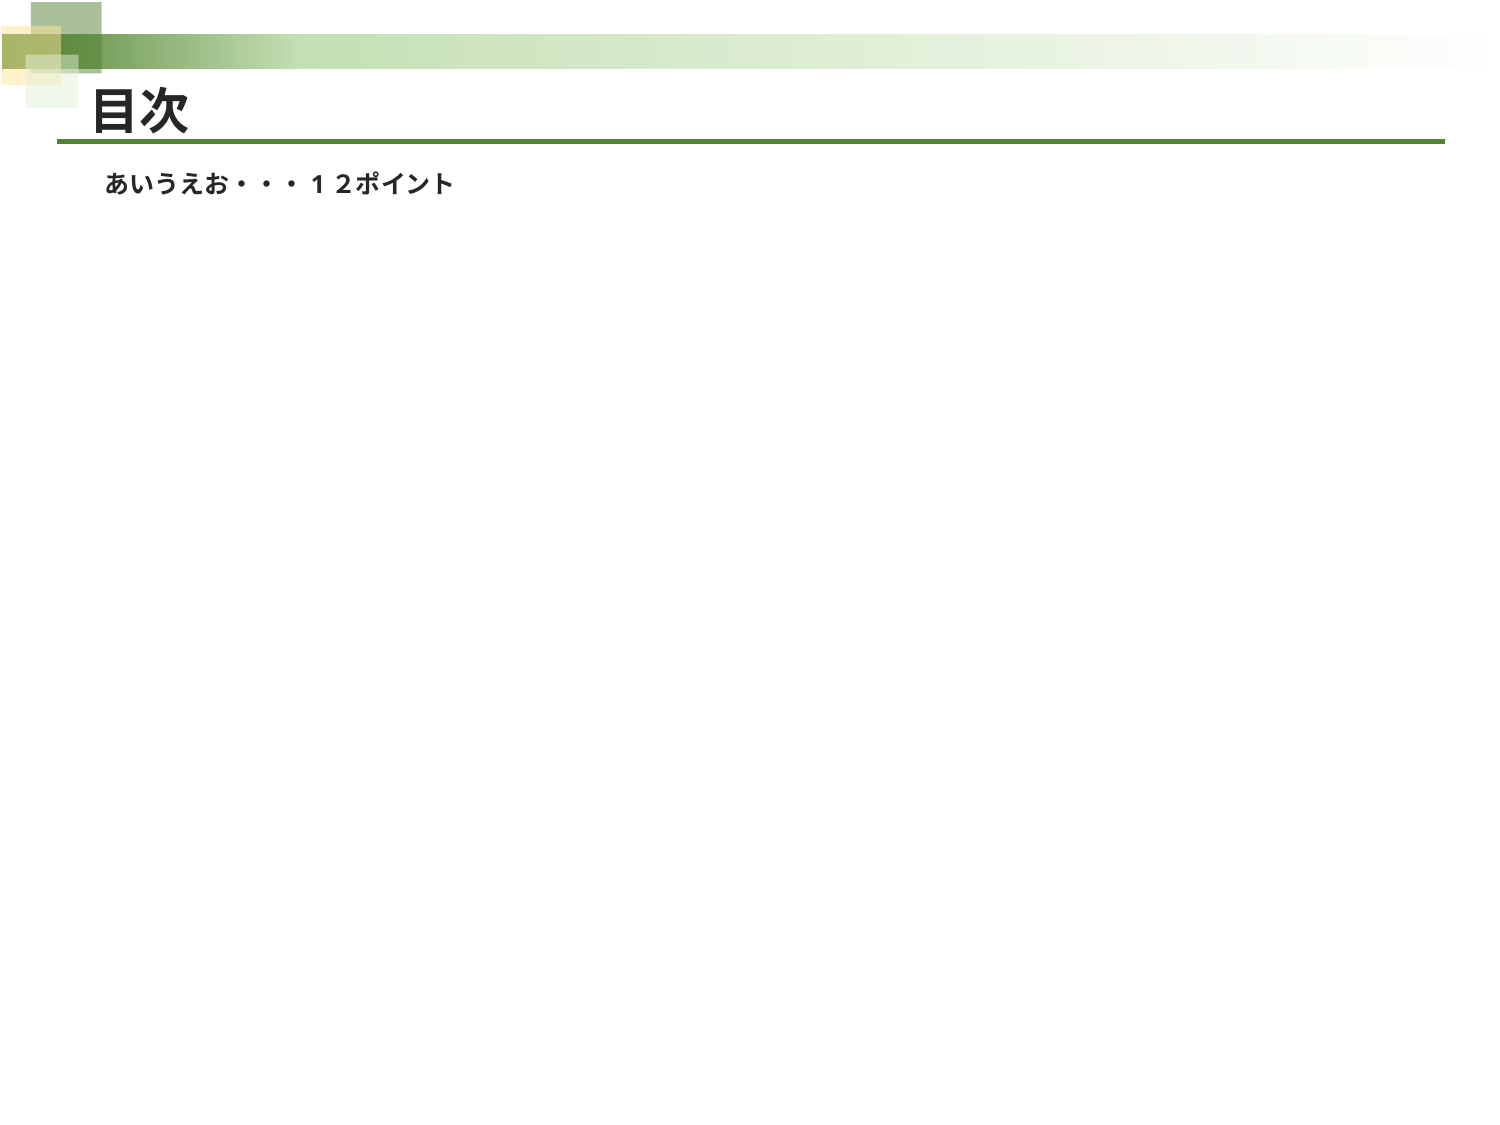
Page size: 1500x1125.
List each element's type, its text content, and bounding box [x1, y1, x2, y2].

text_box あいうえお・・・1２ポイント [64, 165, 1437, 1052]
text_box 目次 [74, 78, 1425, 139]
